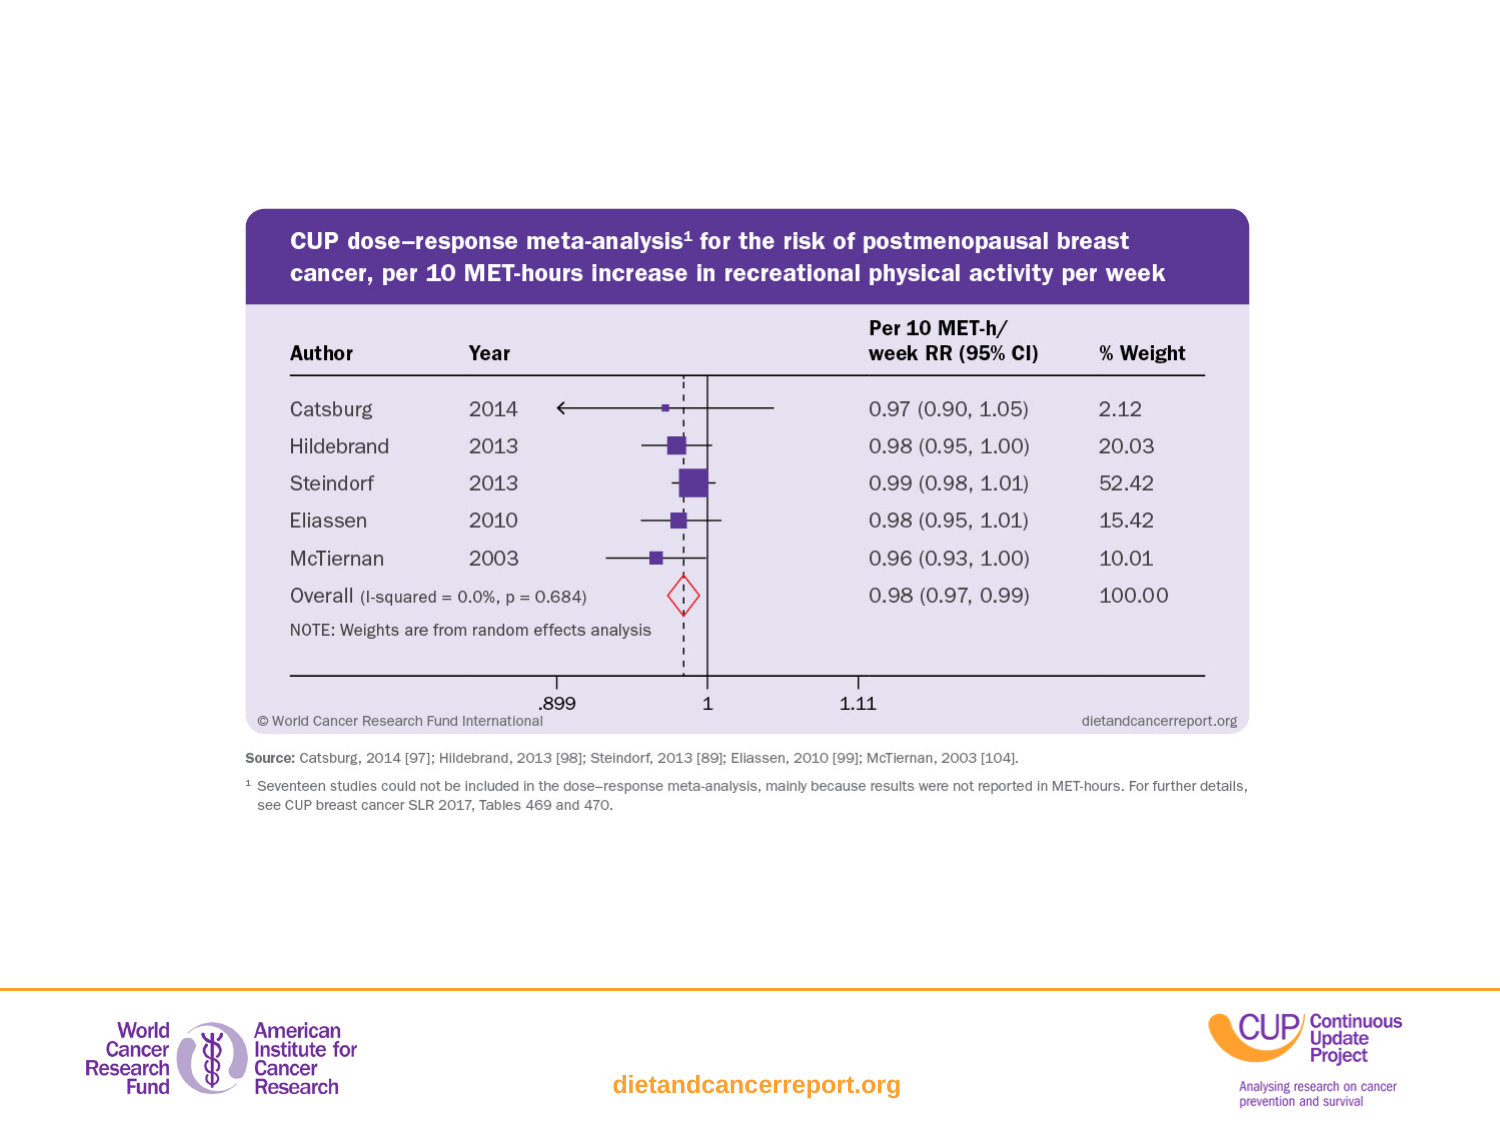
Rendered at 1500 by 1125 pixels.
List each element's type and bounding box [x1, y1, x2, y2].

picture [86, 1022, 357, 1094]
picture [216, 179, 1280, 839]
picture [1207, 1013, 1403, 1109]
